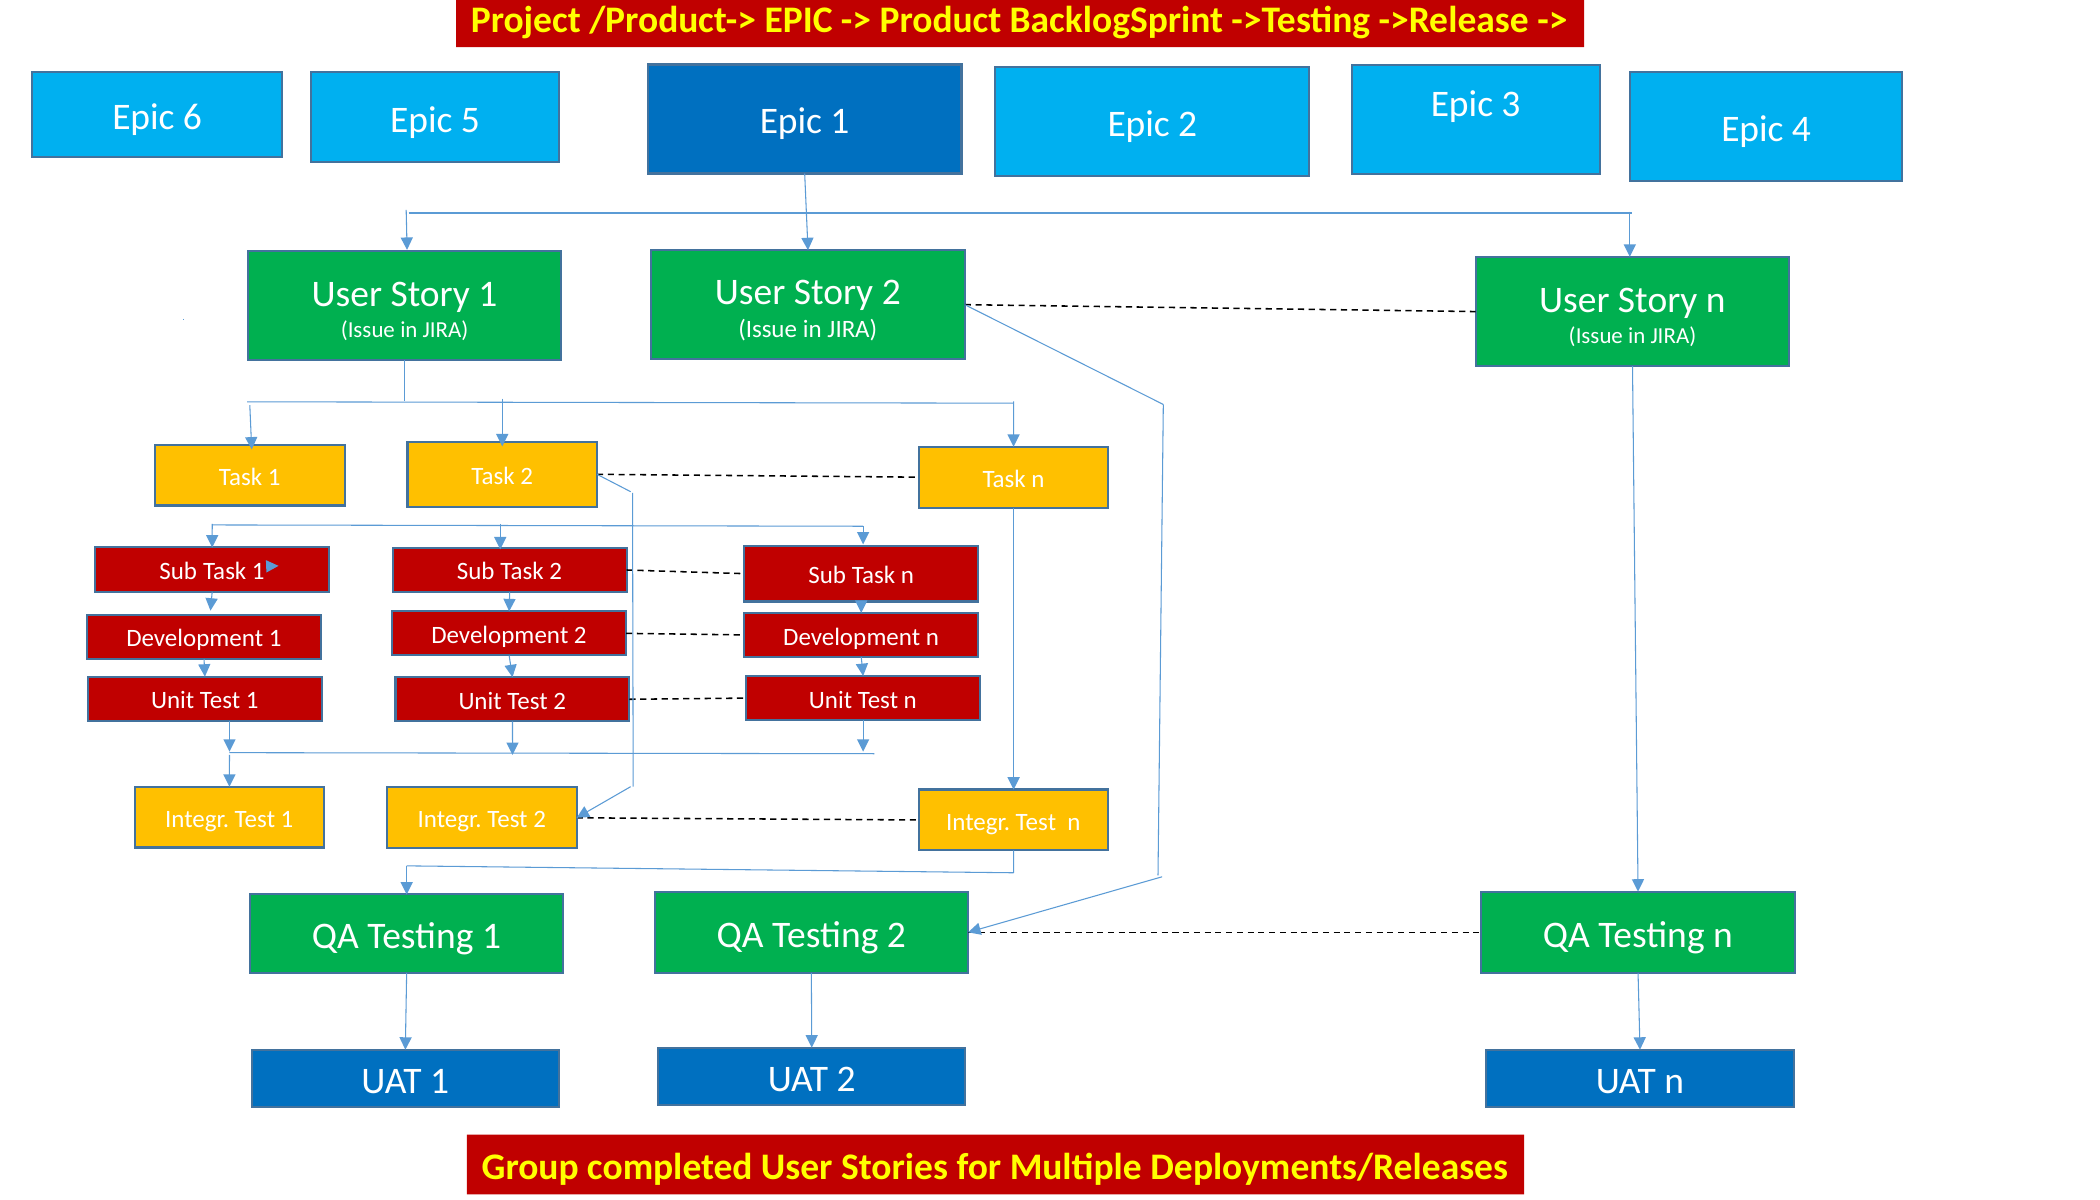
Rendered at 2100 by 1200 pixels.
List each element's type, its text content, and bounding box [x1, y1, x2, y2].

text_box Integr. Test 2 [386, 786, 578, 849]
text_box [407, 865, 1013, 873]
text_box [1157, 404, 1164, 876]
text_box QA Testing 2 [654, 891, 969, 974]
text_box UAT n [1485, 1049, 1795, 1108]
text_box Project /Product-> EPIC -> Product BacklogSprint ->Testing ->Release -> [456, 0, 1585, 48]
text_box Unit Test 2 [394, 676, 630, 722]
text_box Unit Test n [745, 675, 981, 721]
text_box User Story 2 (Issue in JIRA) [650, 249, 966, 360]
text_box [576, 786, 631, 818]
text_box Epic 6 [31, 71, 283, 158]
text_box Epic 4 [1629, 71, 1903, 182]
text_box UAT 2 [657, 1047, 966, 1106]
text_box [1632, 366, 1639, 892]
text_box Group completed User Stories for Multiple Deployments/Releases [466, 1134, 1525, 1195]
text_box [968, 876, 1163, 933]
text_box Sub Task 1 [94, 546, 330, 593]
text_box Task n [918, 446, 1109, 509]
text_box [597, 474, 631, 492]
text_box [509, 655, 513, 678]
text_box Task 2 [406, 441, 598, 508]
text_box QA Testing 1 [249, 893, 564, 974]
text_box Development 2 [391, 610, 627, 656]
text_box Integr. Test n [918, 788, 1109, 851]
text_box UAT 1 [251, 1049, 560, 1108]
text_box QA Testing n [1480, 891, 1796, 974]
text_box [631, 474, 919, 478]
text_box Integr. Test 1 [134, 786, 325, 849]
text_box Development n [743, 612, 979, 658]
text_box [634, 569, 745, 574]
text_box Sub Task 2 [392, 547, 628, 593]
text_box User Story n (Issue in JIRA) [1475, 256, 1790, 367]
text_box Epic 2 [994, 66, 1310, 177]
text_box Epic 5 [310, 71, 560, 163]
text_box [804, 173, 808, 212]
text_box User Story 1 (Issue in JIRA) [247, 250, 562, 361]
text_box Task 1 [154, 444, 346, 507]
text_box Epic 3 [1351, 64, 1601, 175]
text_box Sub Task n [743, 545, 979, 603]
text_box Unit Test 1 [87, 676, 323, 722]
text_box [1164, 304, 1476, 312]
text_box Epic 1 [647, 63, 963, 175]
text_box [576, 817, 919, 821]
text_box Development 1 [86, 614, 322, 660]
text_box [964, 304, 1164, 405]
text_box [804, 214, 808, 251]
